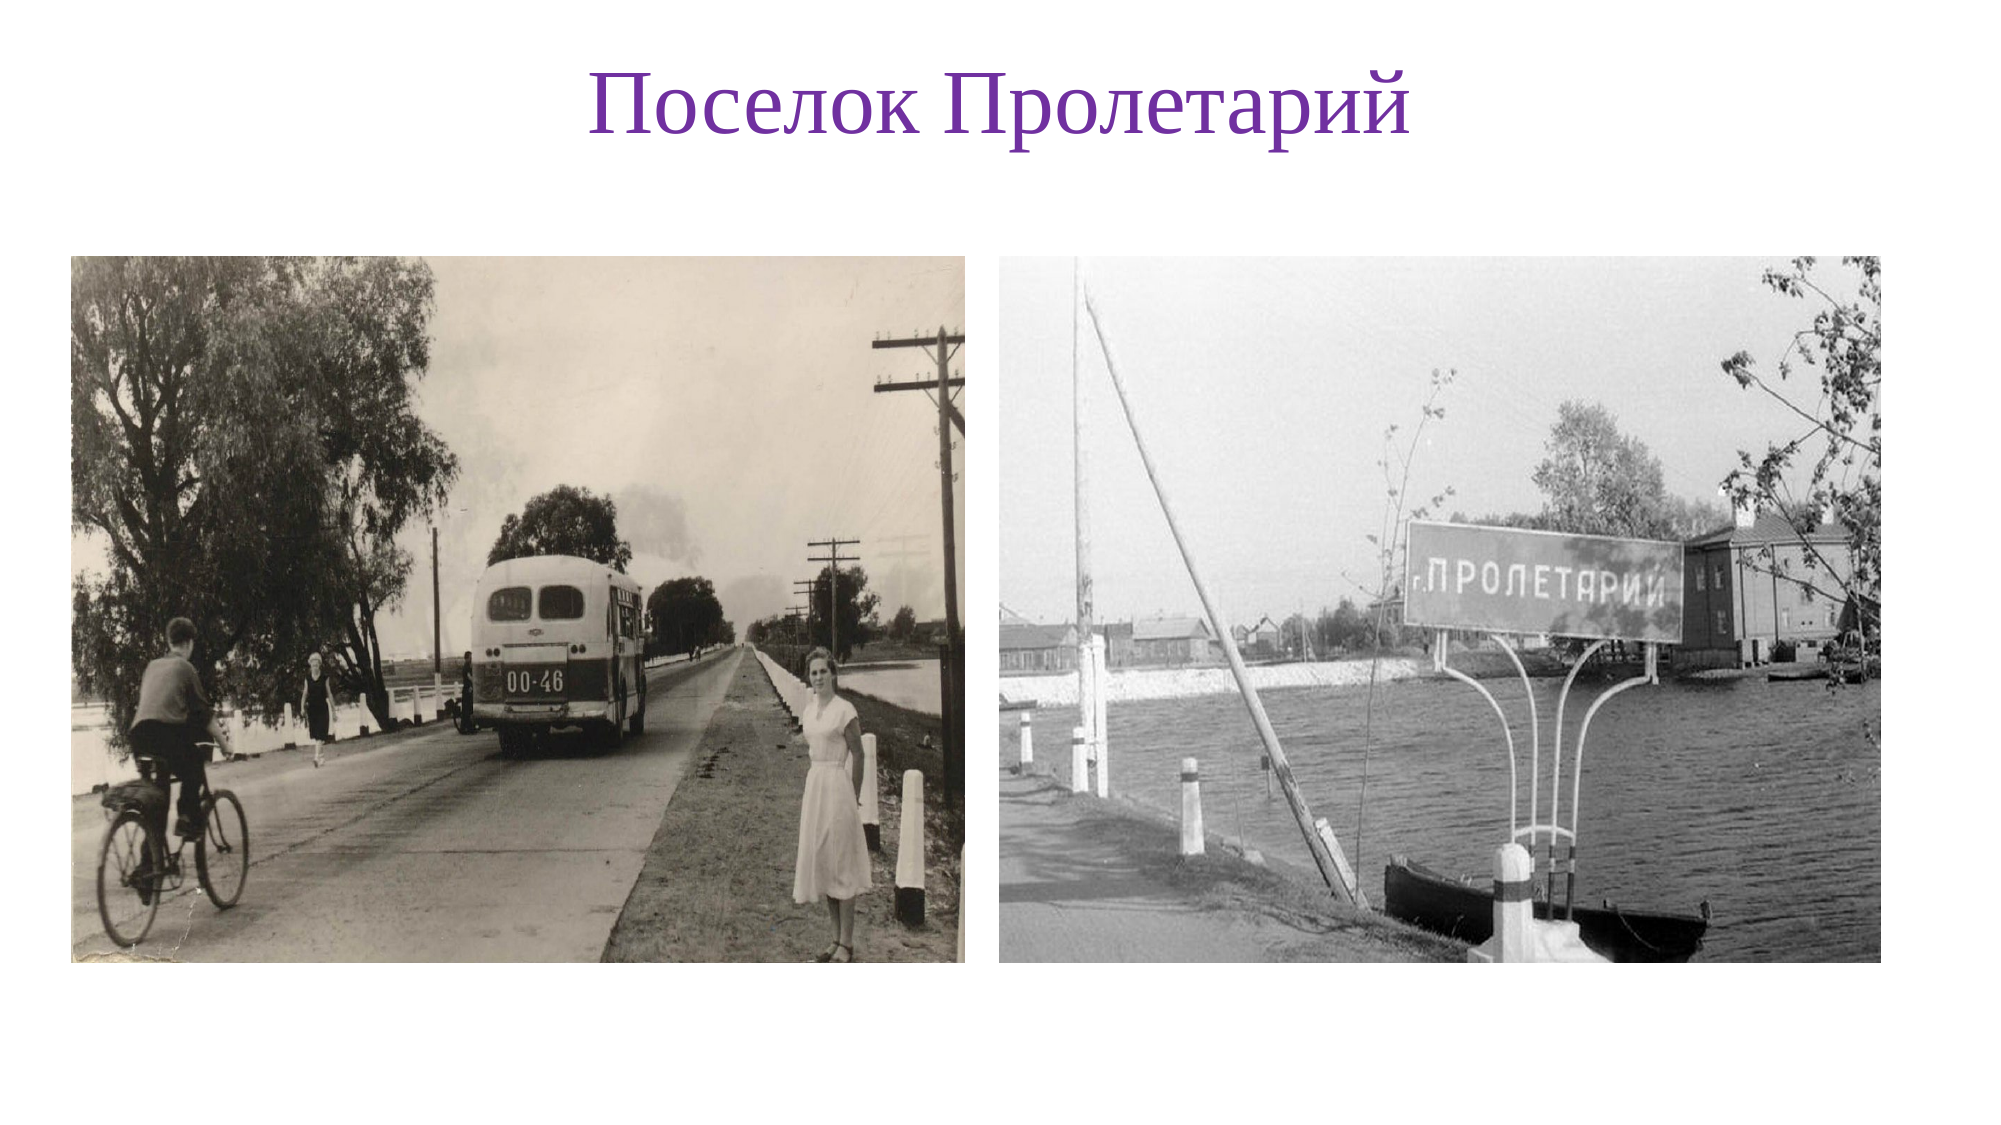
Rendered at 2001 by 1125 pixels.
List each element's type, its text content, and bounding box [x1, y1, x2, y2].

title Поселок Пролетарий [137, 29, 1863, 180]
picture [999, 256, 1881, 963]
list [71, 256, 965, 963]
